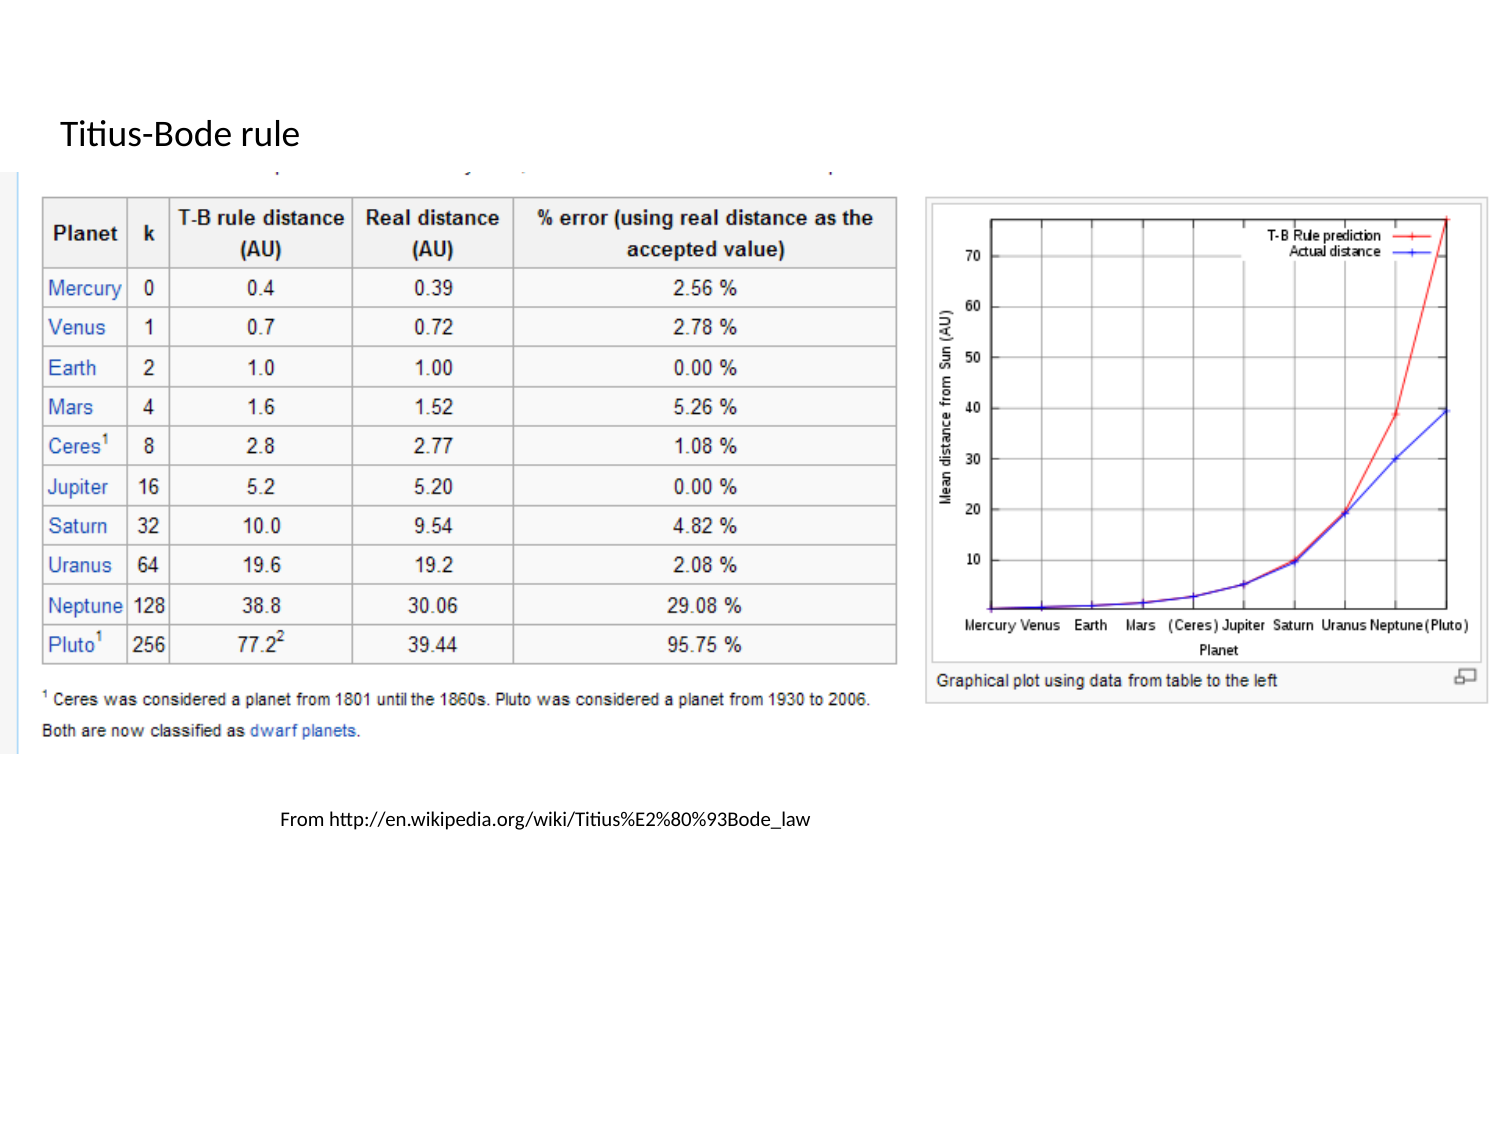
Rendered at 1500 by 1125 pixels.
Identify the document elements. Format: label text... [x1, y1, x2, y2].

picture [0, 172, 1500, 754]
text_box Titius-Bode rule [45, 101, 317, 162]
text_box From http://en.wikipedia.org/wiki/Titius%E2%80%93Bode_law [265, 798, 1016, 839]
